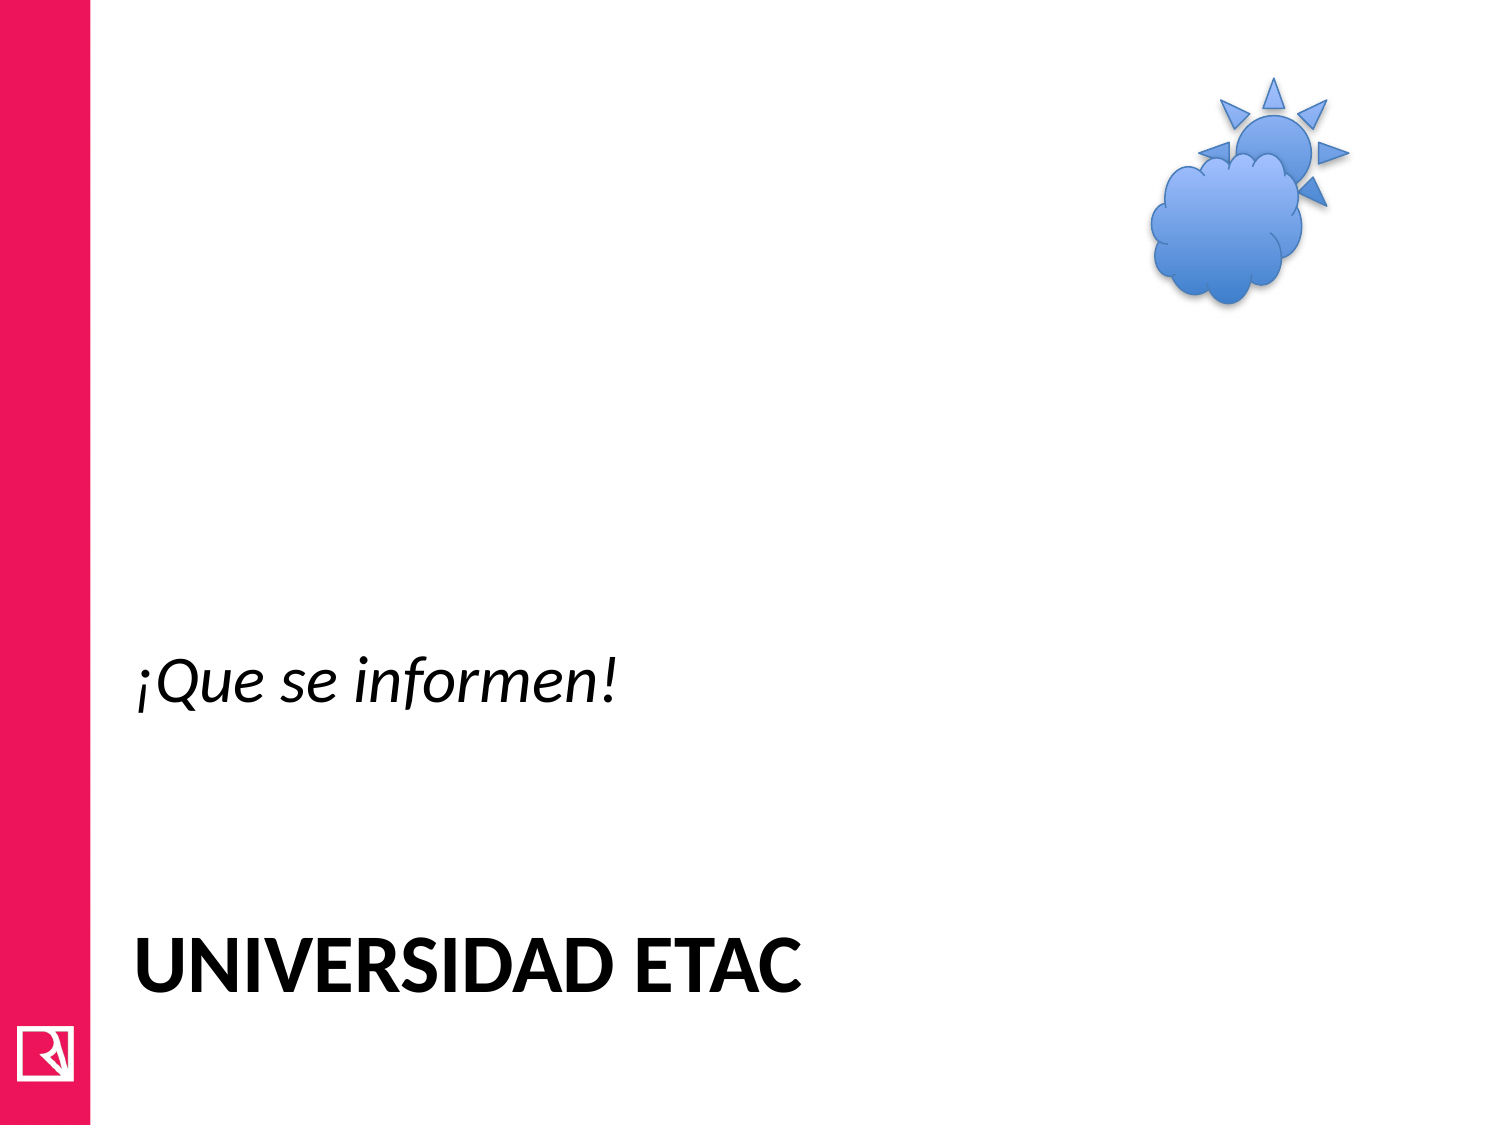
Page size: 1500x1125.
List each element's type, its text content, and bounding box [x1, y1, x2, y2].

text_box [1301, 176, 1328, 207]
picture [0, 0, 1500, 1125]
text_box [1262, 77, 1286, 110]
text_box [1235, 114, 1313, 183]
title Universidad etac [118, 901, 1394, 1125]
text_box [1220, 99, 1251, 130]
text_box [1150, 152, 1303, 305]
text_box [1198, 141, 1230, 158]
text_box [1297, 99, 1328, 130]
text_box [1317, 141, 1350, 165]
list ¡Que se informen! [118, 476, 1394, 723]
